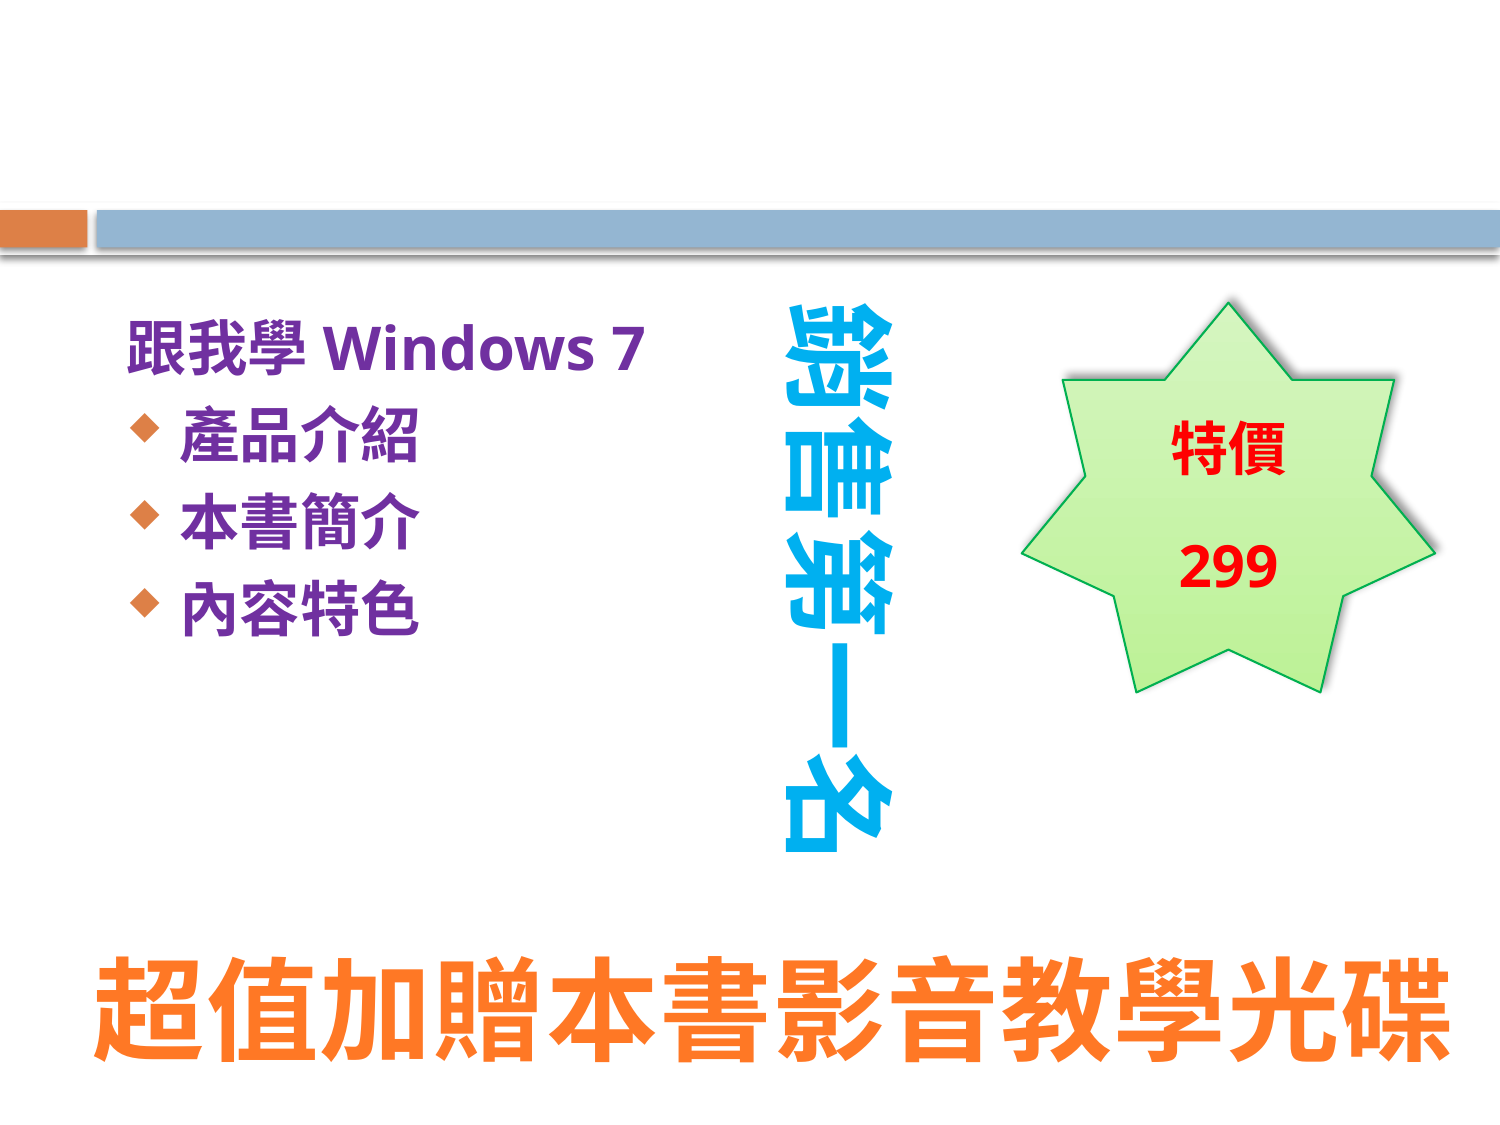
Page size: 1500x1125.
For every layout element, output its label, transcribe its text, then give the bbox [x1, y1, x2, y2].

text_box 超值加贈本書影音教學光碟 [76, 932, 1471, 1083]
list 跟我學Windows 7 產品介紹 本書簡介 內容特色 [112, 302, 668, 669]
text_box 特價 299 [1021, 302, 1436, 693]
text_box 銷售第一名 [750, 287, 917, 914]
